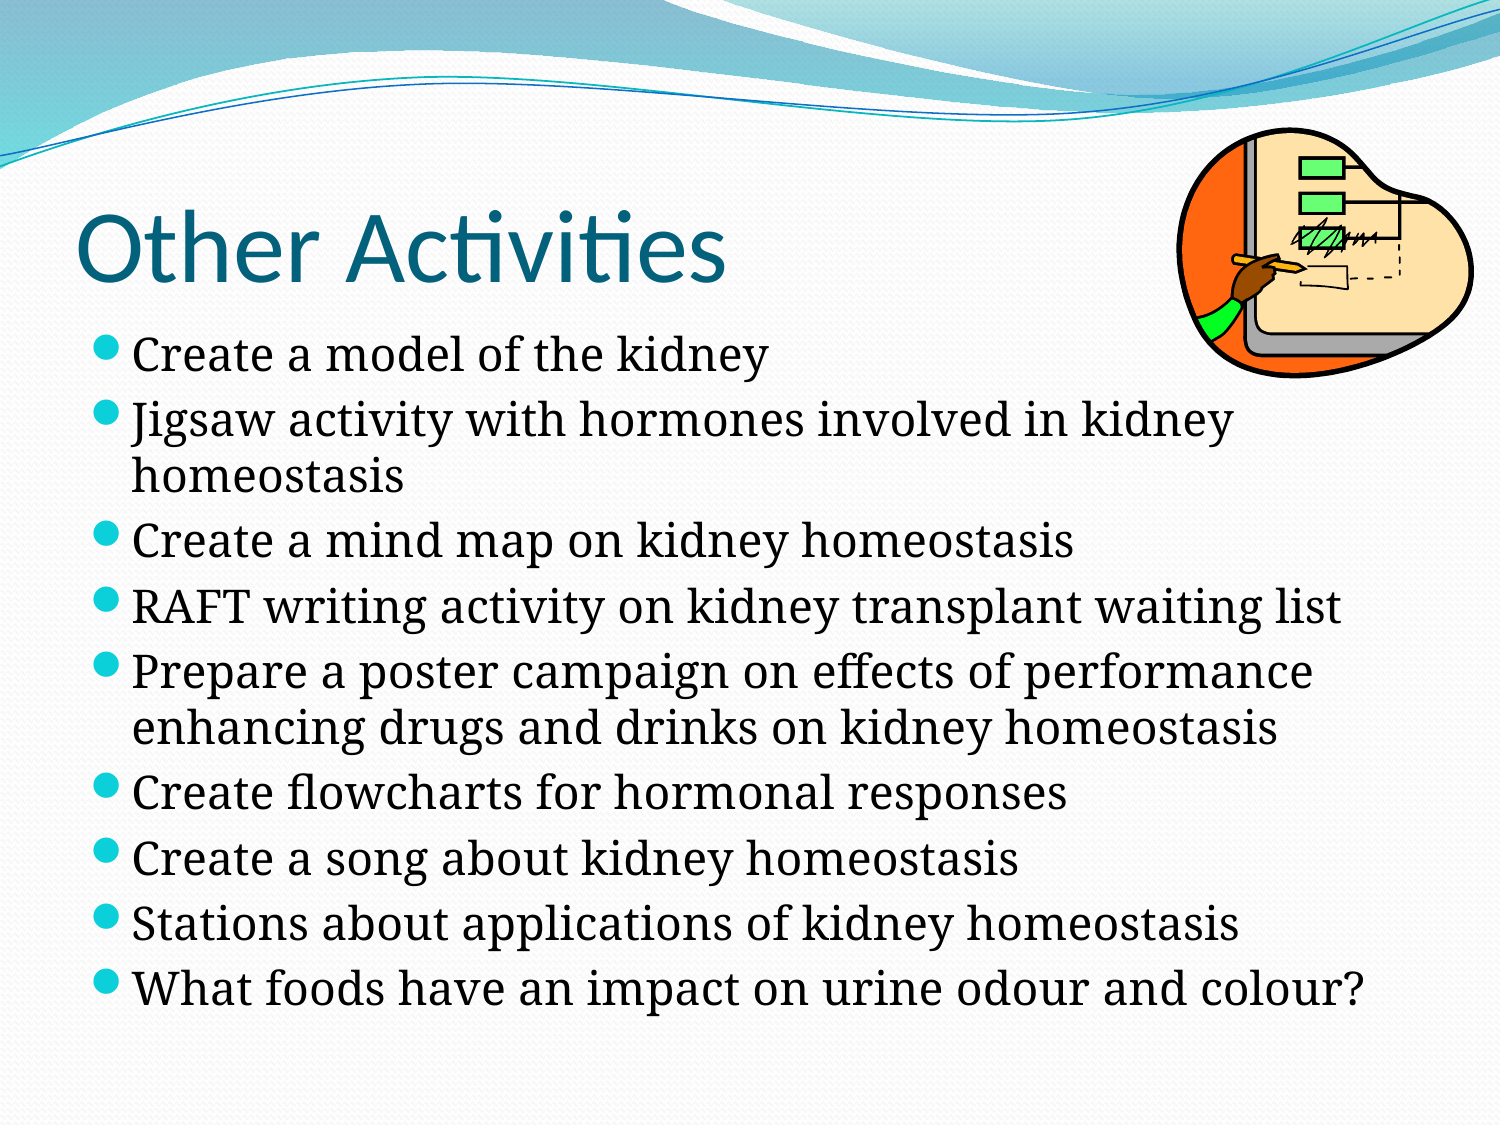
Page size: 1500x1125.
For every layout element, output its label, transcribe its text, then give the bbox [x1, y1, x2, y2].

list Create a model of the kidney Jigsaw activity with hormones involved in kidney homeostasis Create a mind map on kidney homeostasis RAFT writing activity on kidney transplant waiting list Prepare a poster campaign on effects of performance enhancing drugs and drinks on kidney homeostasis Create flowcharts for hormonal responses Create a song about kidney homeostasis Stations about applications of kidney homeostasis What foods have an impact on urine odour and colour? [75, 317, 1425, 1038]
picture [1163, 125, 1476, 380]
title Other Activities [75, 115, 1425, 303]
